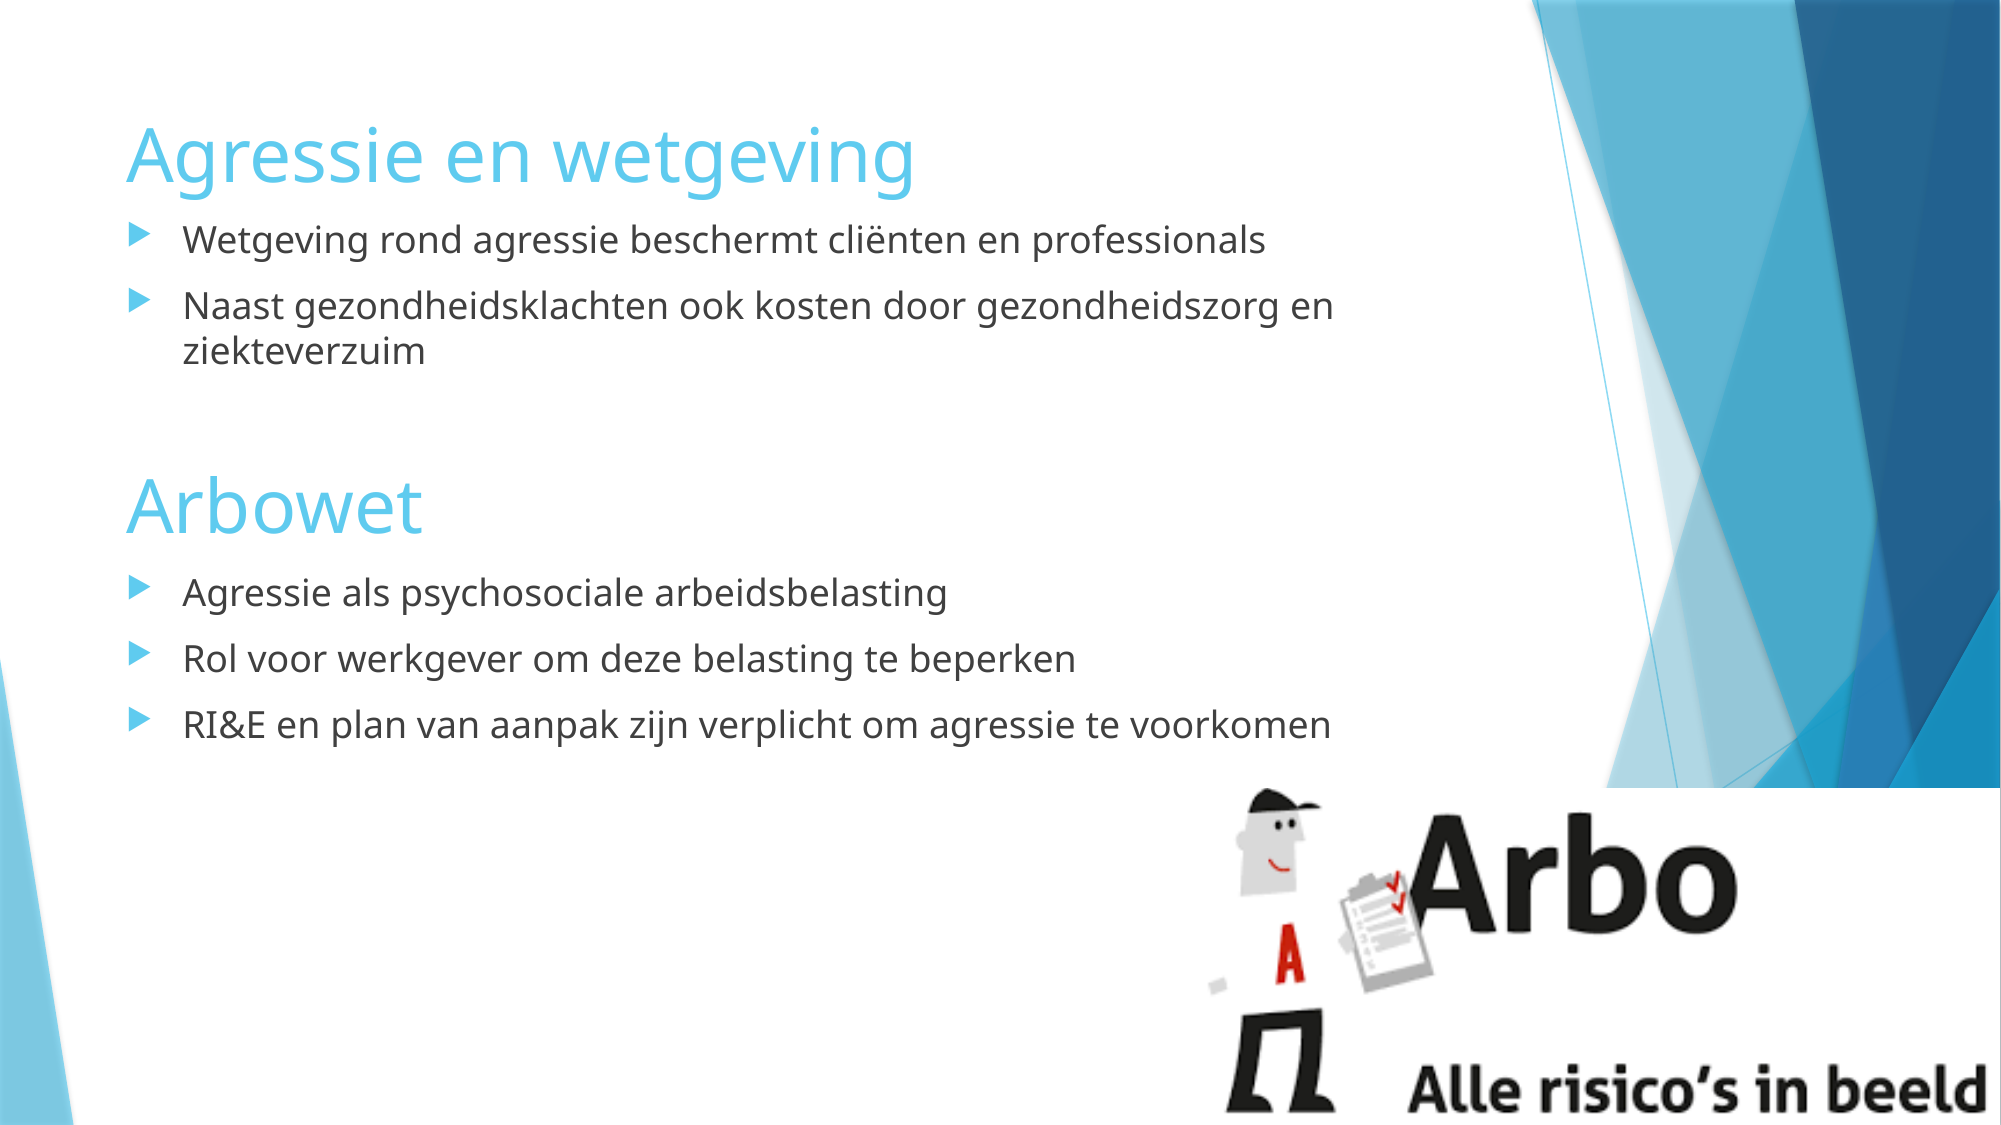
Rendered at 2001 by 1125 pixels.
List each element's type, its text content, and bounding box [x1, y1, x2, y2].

picture [1195, 788, 2000, 1125]
title Agressie en wetgeving [111, 99, 1522, 208]
list Wetgeving rond agressie beschermt cliënten en professionals Naast gezondheidsklachten ook kosten door gezondheidszorg en ziekteverzuim Arbowet Agressie als psychosociale arbeidsbelasting Rol voor werkgever om deze belasting te beperken RI&E en plan van aanpak zijn verplicht om agressie te voorkomen [111, 208, 1601, 845]
